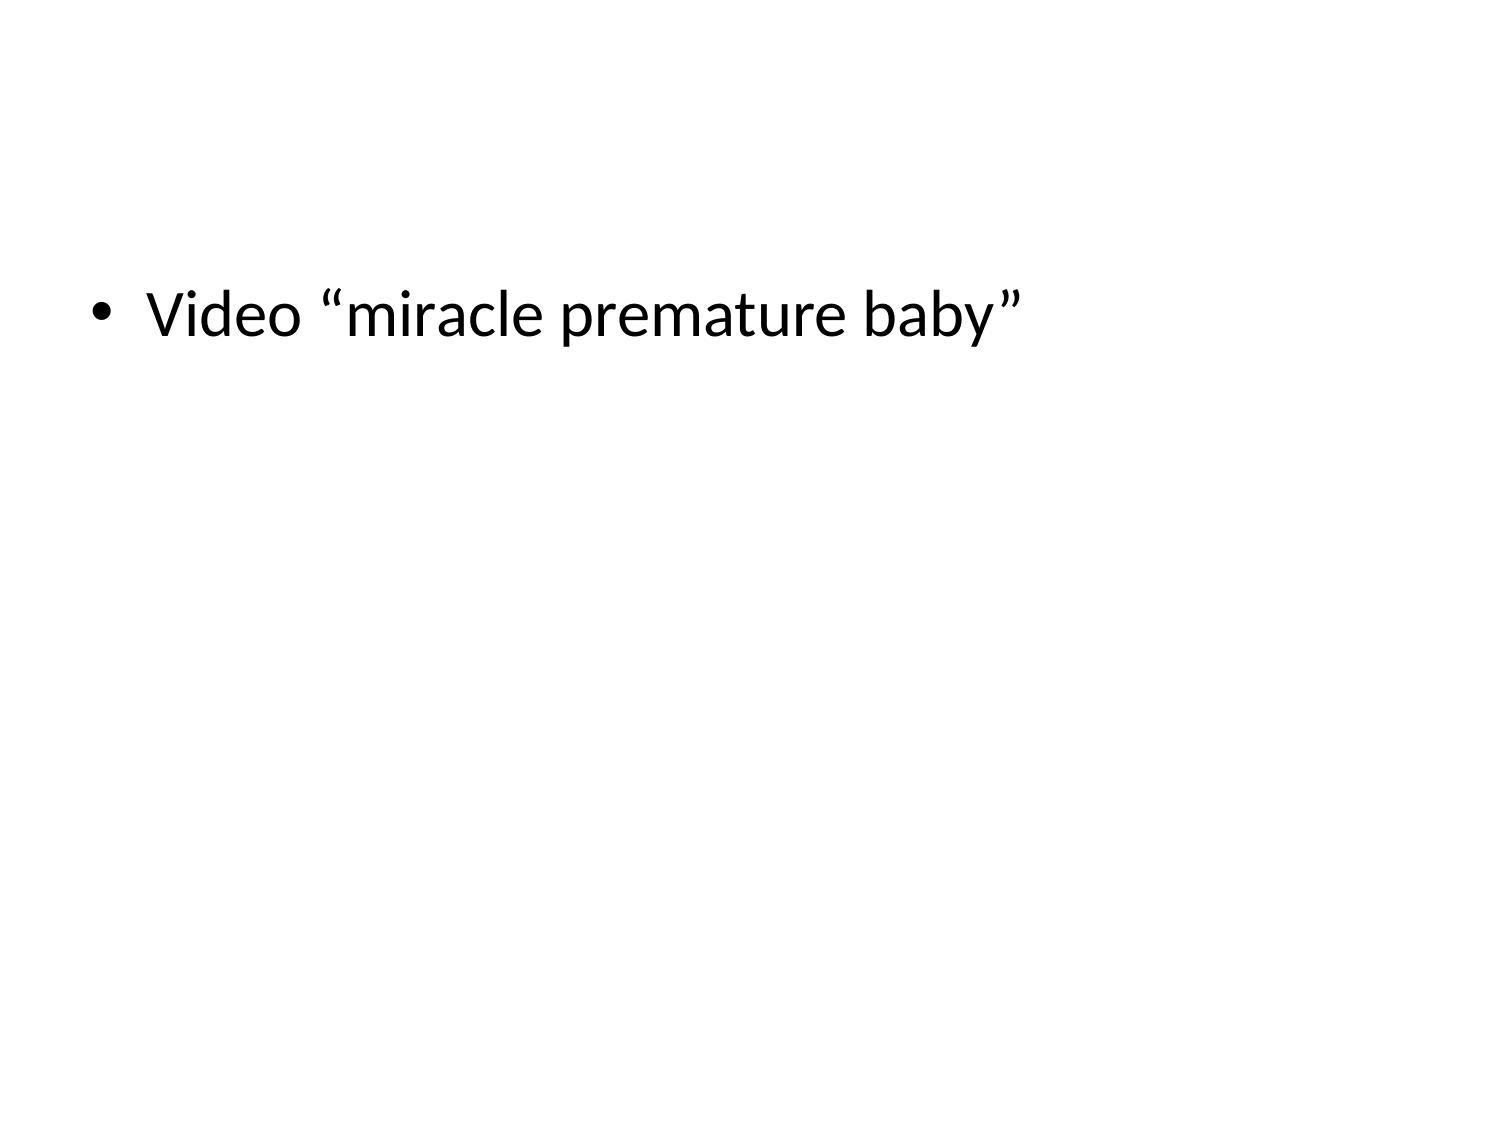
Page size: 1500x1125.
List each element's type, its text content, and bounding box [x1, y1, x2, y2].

list Video “miracle premature baby” [75, 262, 1425, 1005]
